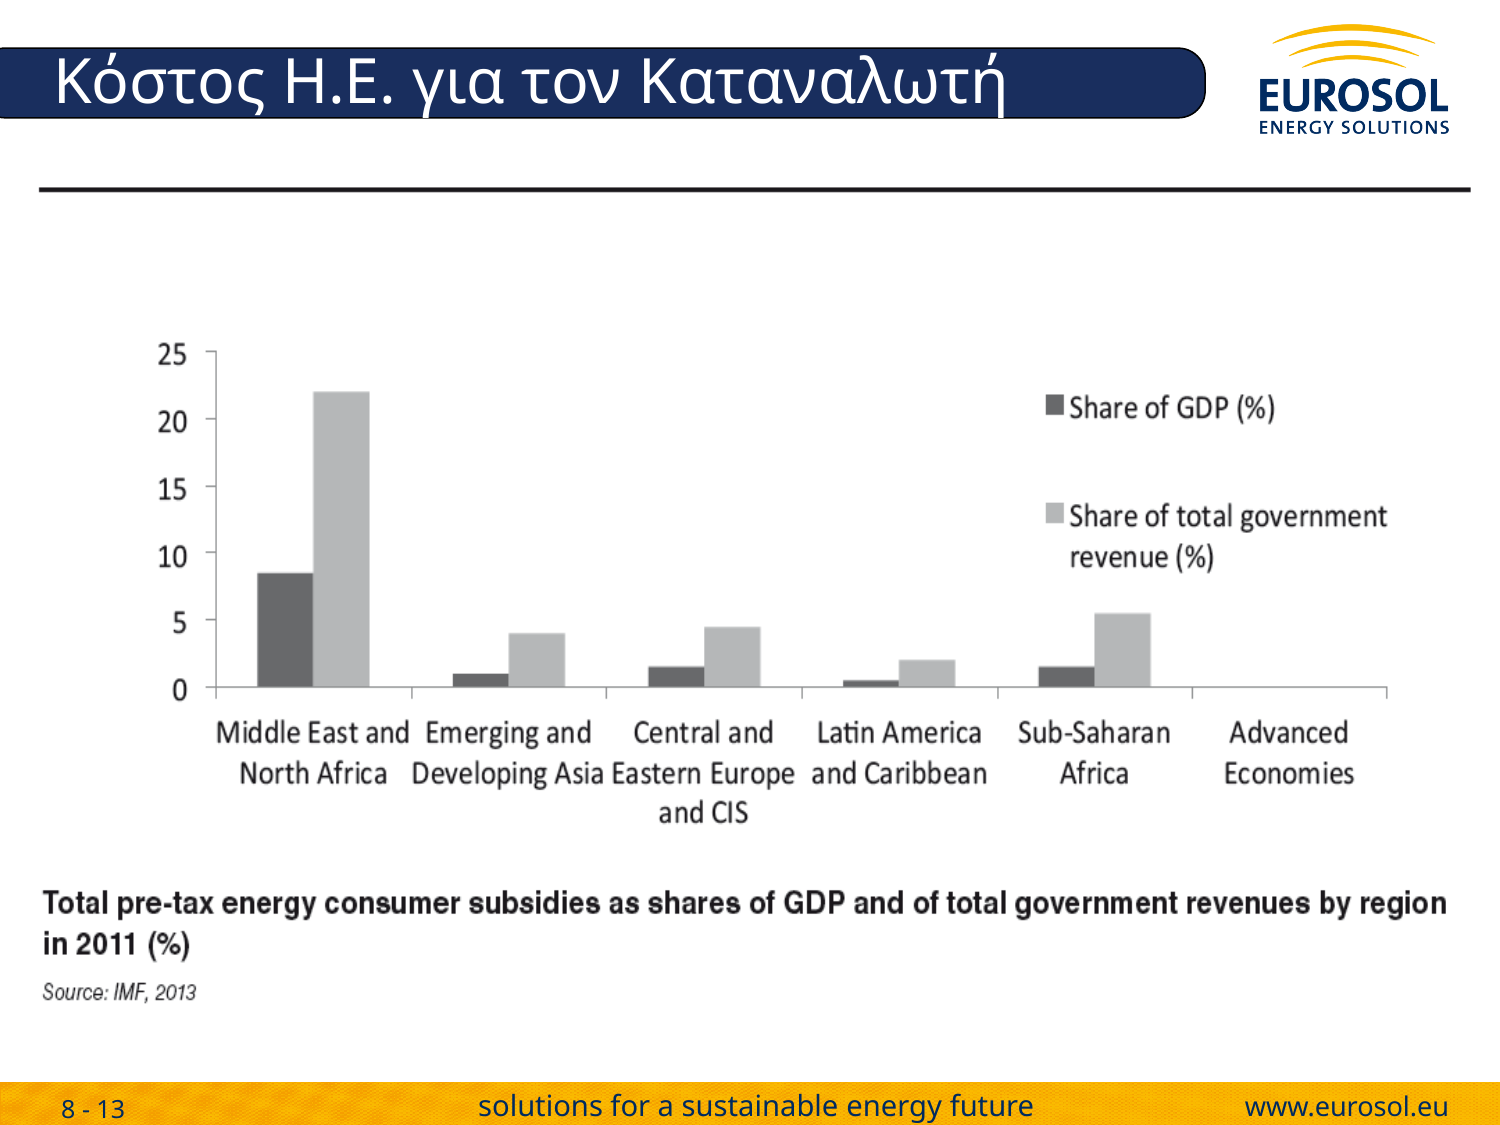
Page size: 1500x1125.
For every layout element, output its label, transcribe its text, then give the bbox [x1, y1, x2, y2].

title Κόστος Η.Ε. για τον Καταναλωτή [53, 42, 1164, 124]
picture [17, 172, 1471, 1027]
picture [1258, 20, 1450, 134]
picture [0, 1082, 1500, 1125]
